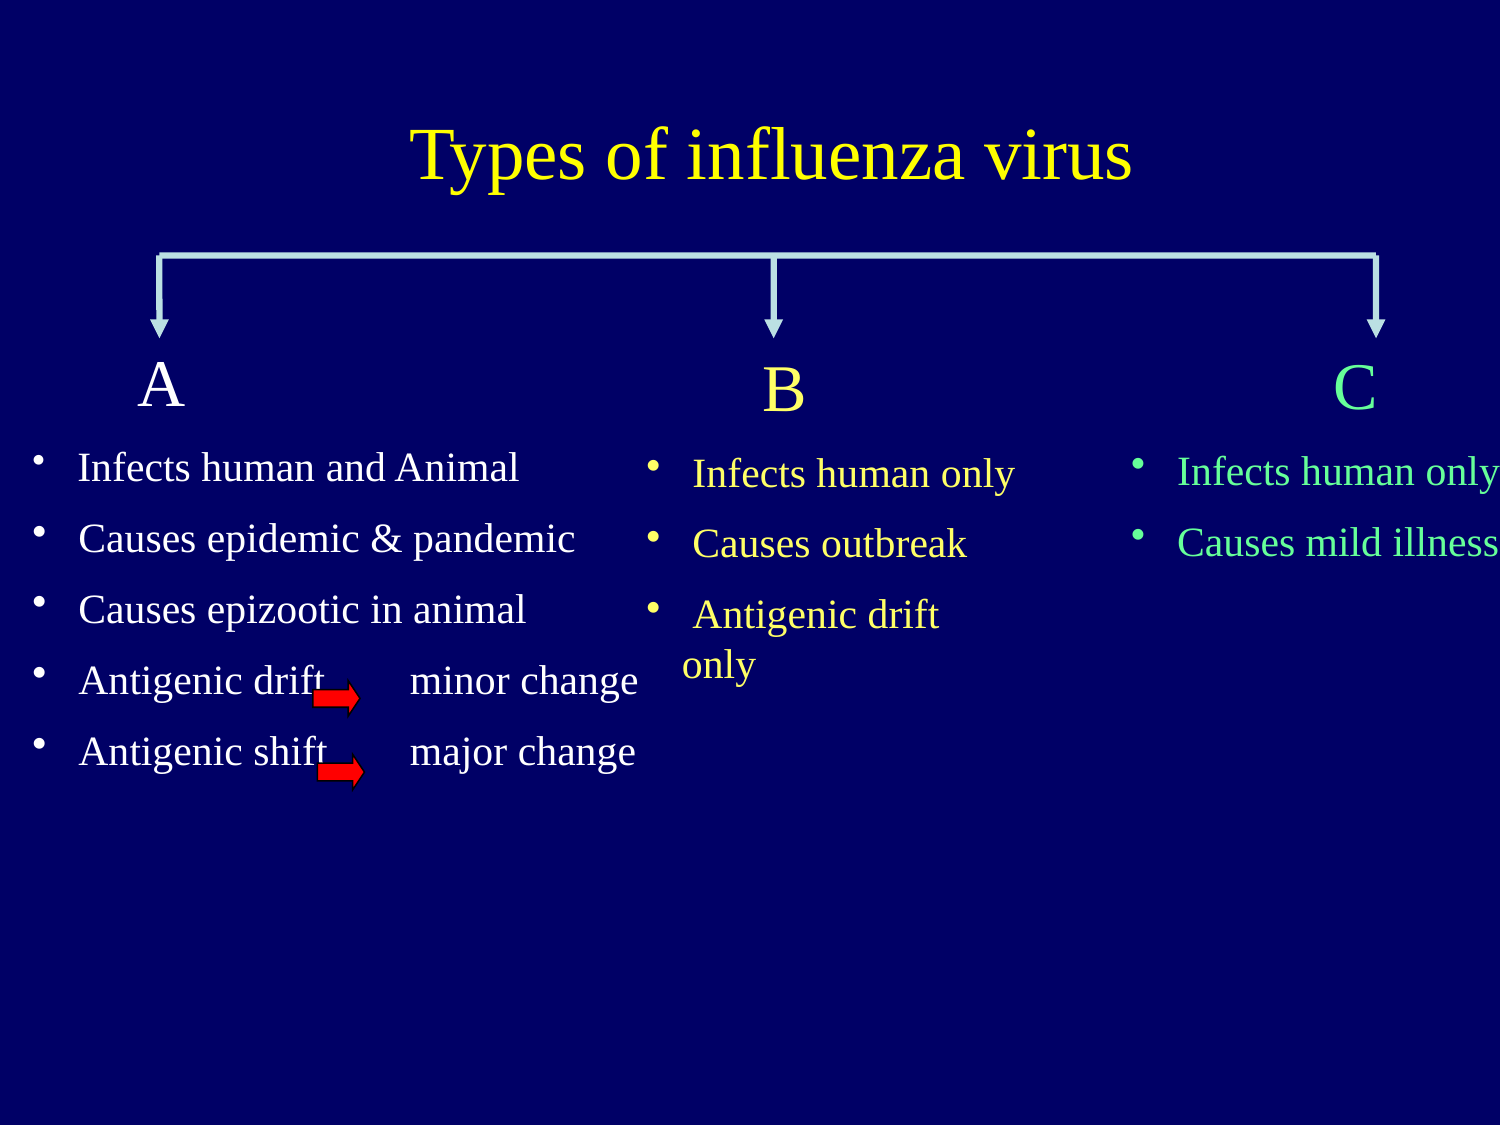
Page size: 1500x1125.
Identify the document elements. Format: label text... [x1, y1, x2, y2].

text_box A Infects human and Animal Causes epidemic & pandemic Causes epizootic in animal Antigenic drift minor change Antigenic shift major change [17, 332, 715, 832]
text_box C Infects human only Causes mild illness [1116, 335, 1500, 573]
text_box B Infects human only Causes outbreak Antigenic drift only [631, 337, 1034, 695]
text_box [767, 255, 780, 337]
text_box [317, 754, 365, 790]
text_box [153, 255, 166, 332]
text_box [1369, 255, 1383, 335]
title Types of influenza virus [96, 55, 1448, 244]
text_box [312, 680, 361, 717]
